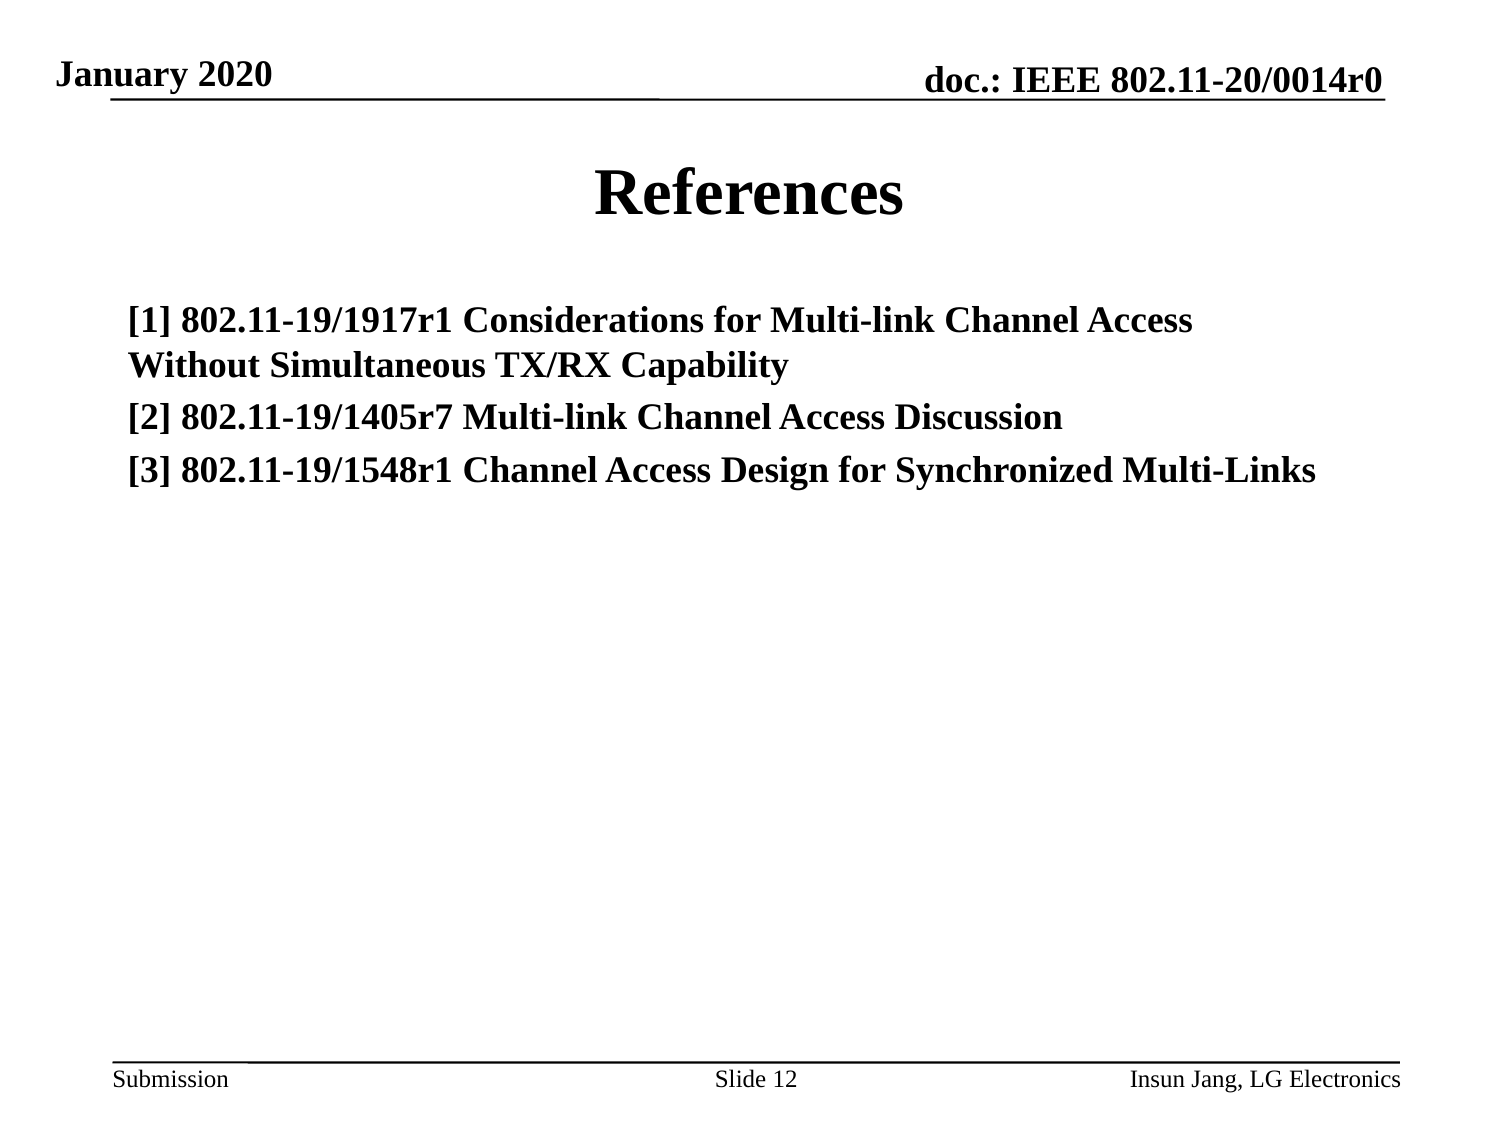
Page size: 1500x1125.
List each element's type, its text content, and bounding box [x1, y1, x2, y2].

footer Insun Jang, LG Electronics [1125, 1061, 1402, 1093]
list [1] 802.11-19/1917r1 Considerations for Multi-link Channel Access Without Simultaneous TX/RX Capability [2] 802.11-19/1405r7 Multi-link Channel Access Discussion [3] 802.11-19/1548r1 Channel Access Design for Synchronized Multi-Links [112, 287, 1388, 1000]
slide_number Slide 12 [712, 1061, 800, 1093]
title References [112, 112, 1388, 263]
